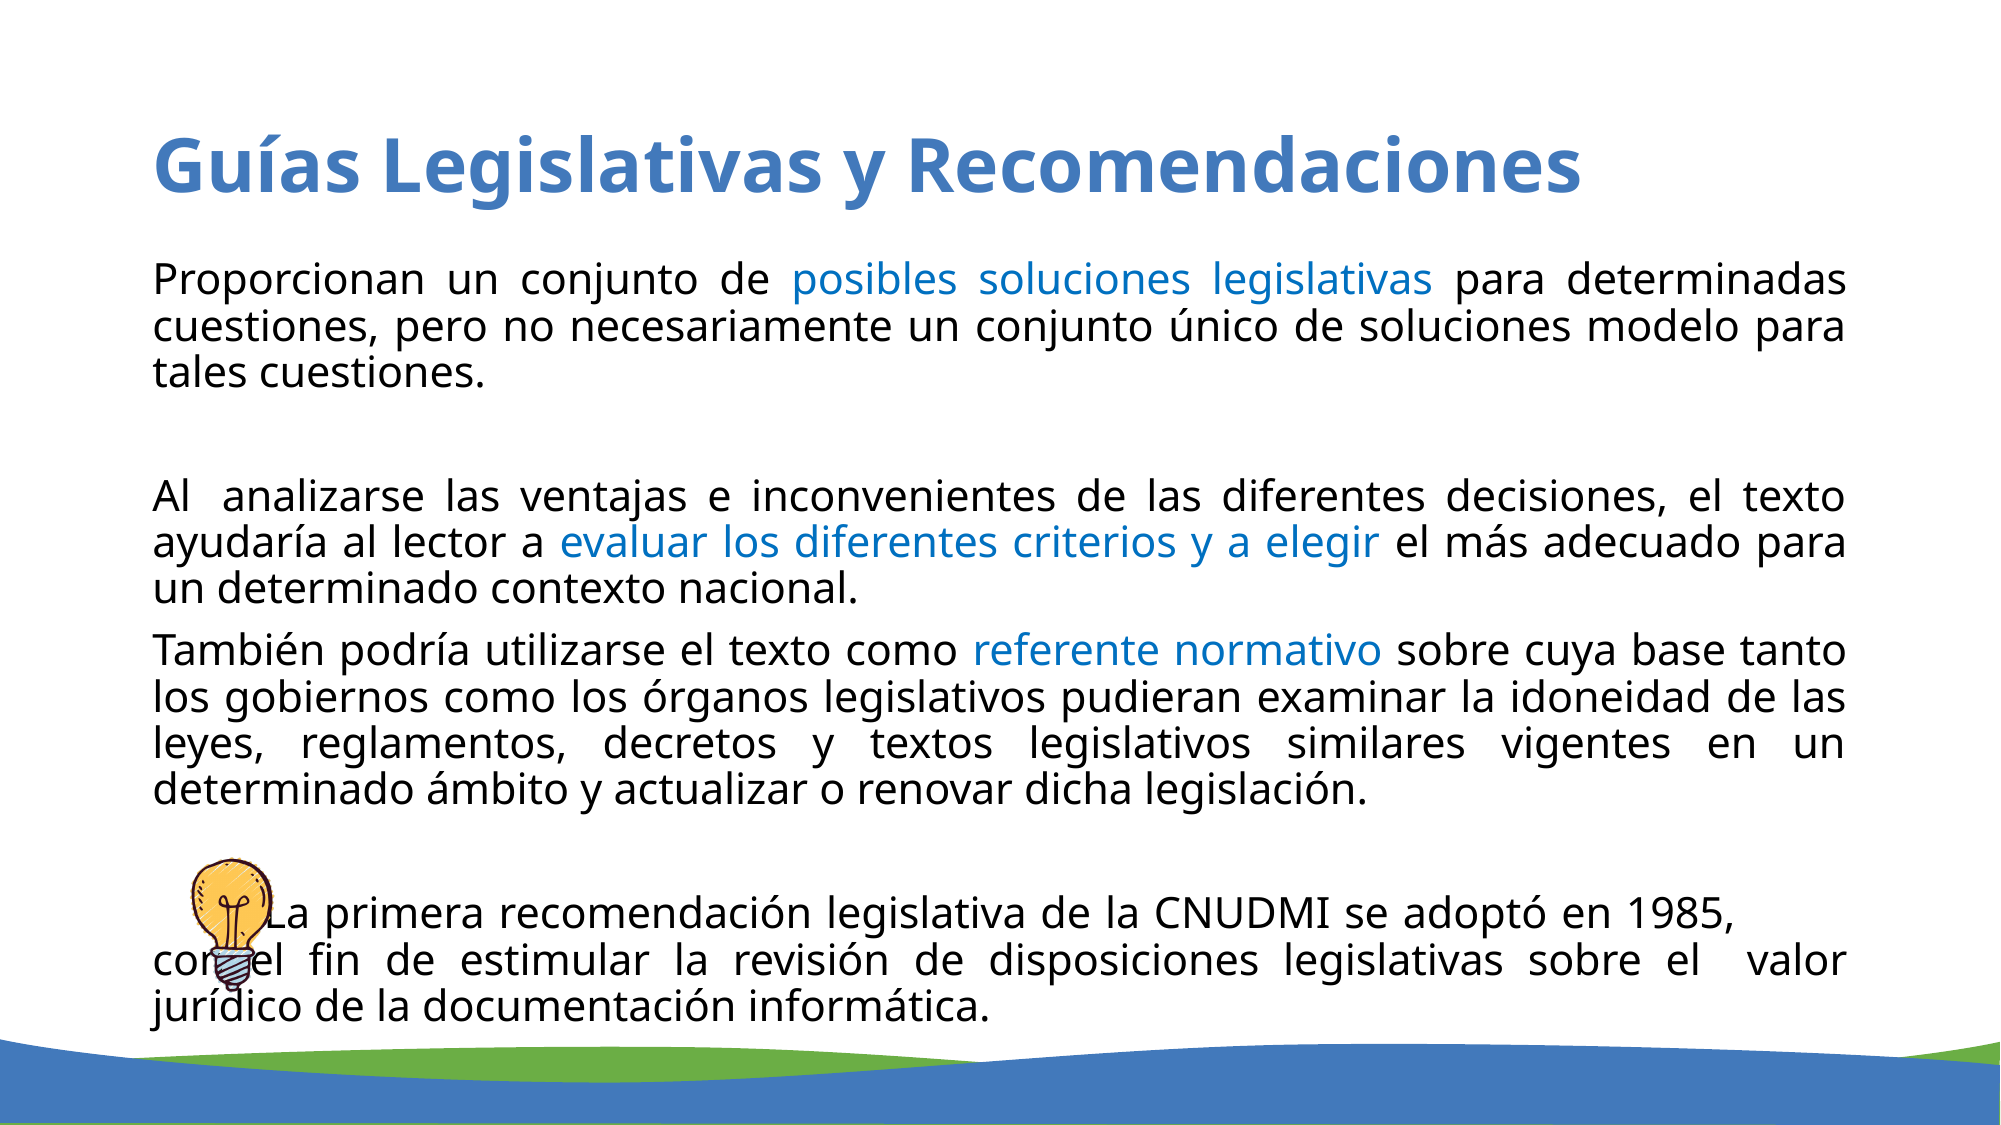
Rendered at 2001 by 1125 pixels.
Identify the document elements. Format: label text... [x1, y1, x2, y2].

list Proporcionan un conjunto de posibles soluciones legislativas para determinadas cuestiones, pero no necesariamente un conjunto único de soluciones modelo para tales cuestiones. Al analizarse las ventajas e inconvenientes de las diferentes decisiones, el texto ayudaría al lector a evaluar los diferentes criterios y a elegir el más adecuado para un determinado contexto nacional. También podría utilizarse el texto como referente normativo sobre cuya base tanto los gobiernos como los órganos legislativos pudieran examinar la idoneidad de las leyes, reglamentos, decretos y textos legislativos similares vigentes en un determinado ámbito y actualizar o renovar dicha legislación. La primera recomendación legislativa de la CNUDMI se adoptó en 1985, con el fin de estimular la revisión de disposiciones legislativas sobre el valor jurídico de la documentación informática. [137, 249, 1863, 1045]
title Guías Legislativas y Recomendaciones [137, 59, 1863, 249]
picture [157, 851, 306, 999]
